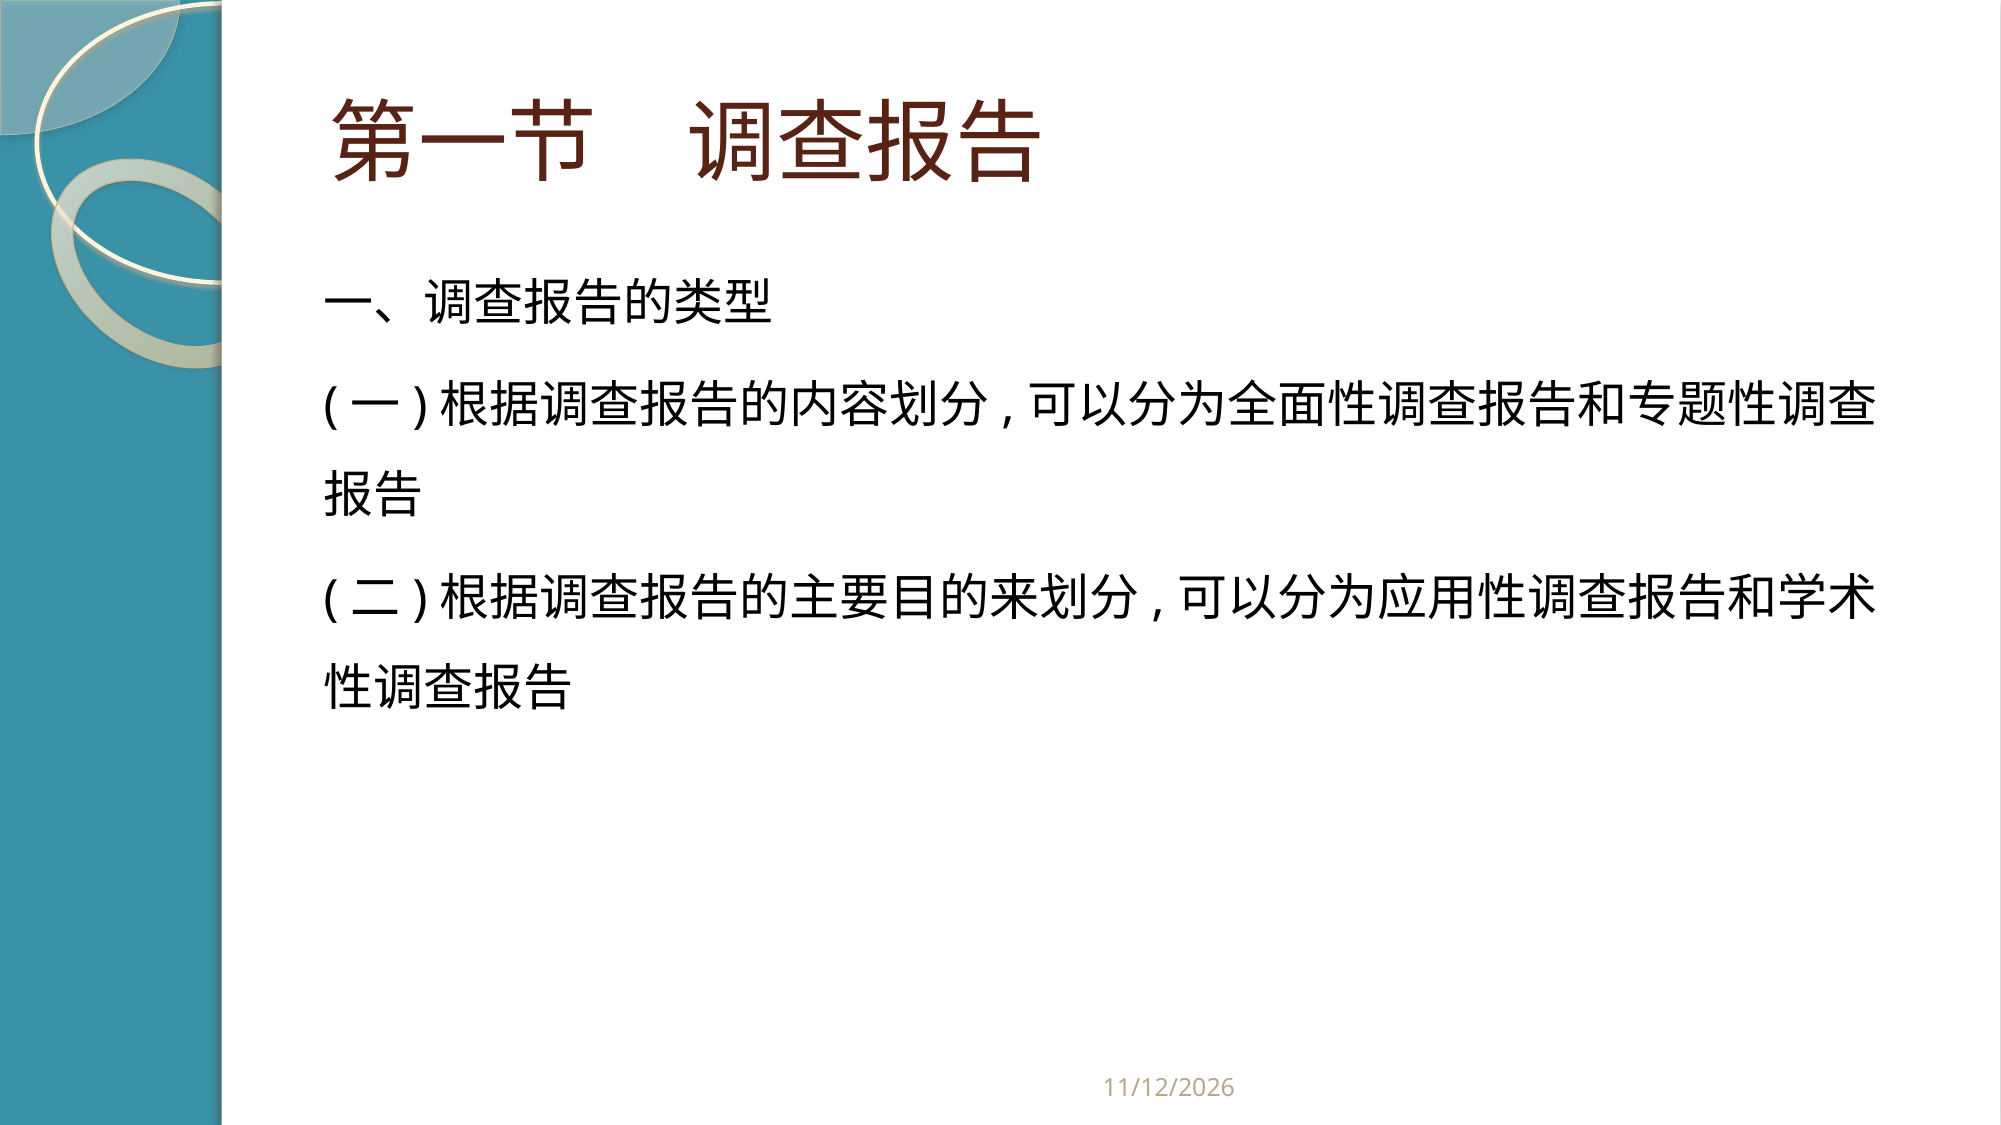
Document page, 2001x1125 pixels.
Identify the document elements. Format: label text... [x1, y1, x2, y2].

list 一、调查报告的类型 (一)根据调查报告的内容划分,可以分为全面性调查报告和专题性调查报告 (二)根据调查报告的主要目的来划分,可以分为应用性调查报告和学术性调查报告 [295, 232, 1936, 1086]
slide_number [783, 1034, 1250, 1113]
title 第一节 调查报告 [313, 45, 1954, 233]
